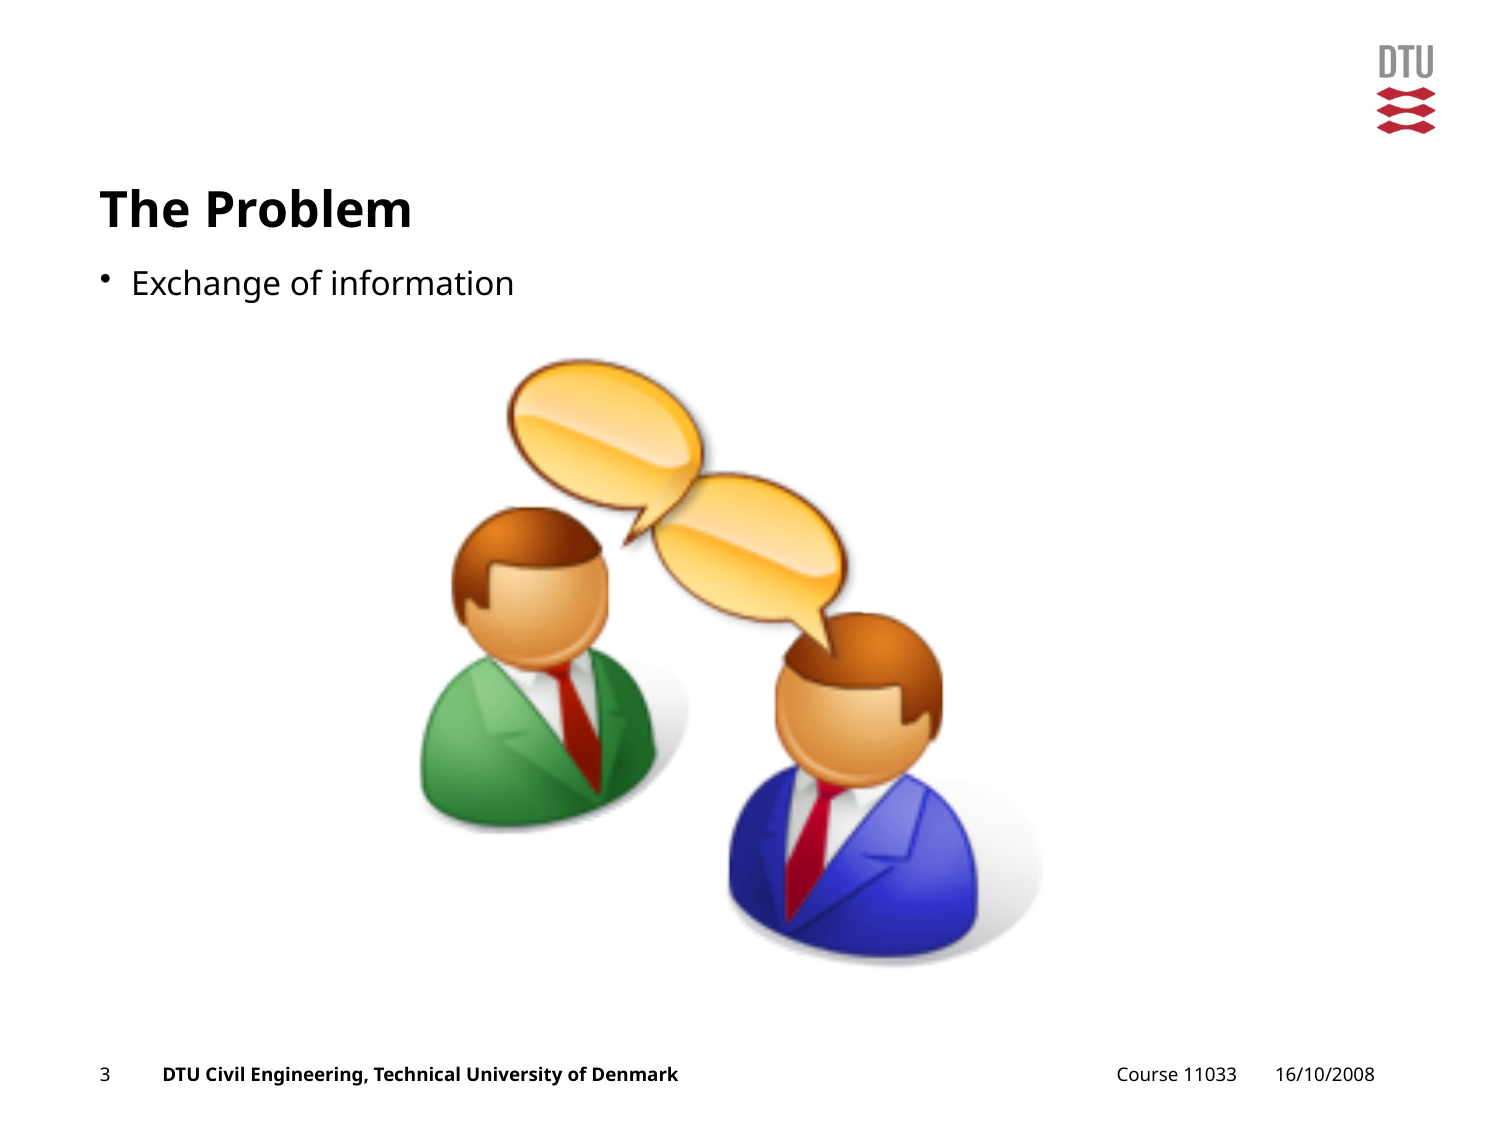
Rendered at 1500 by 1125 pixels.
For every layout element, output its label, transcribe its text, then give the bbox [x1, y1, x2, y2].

picture [1356, 45, 1436, 134]
picture [409, 339, 1044, 973]
title The Problem [99, 49, 1376, 238]
list Exchange of information [99, 262, 1376, 1012]
